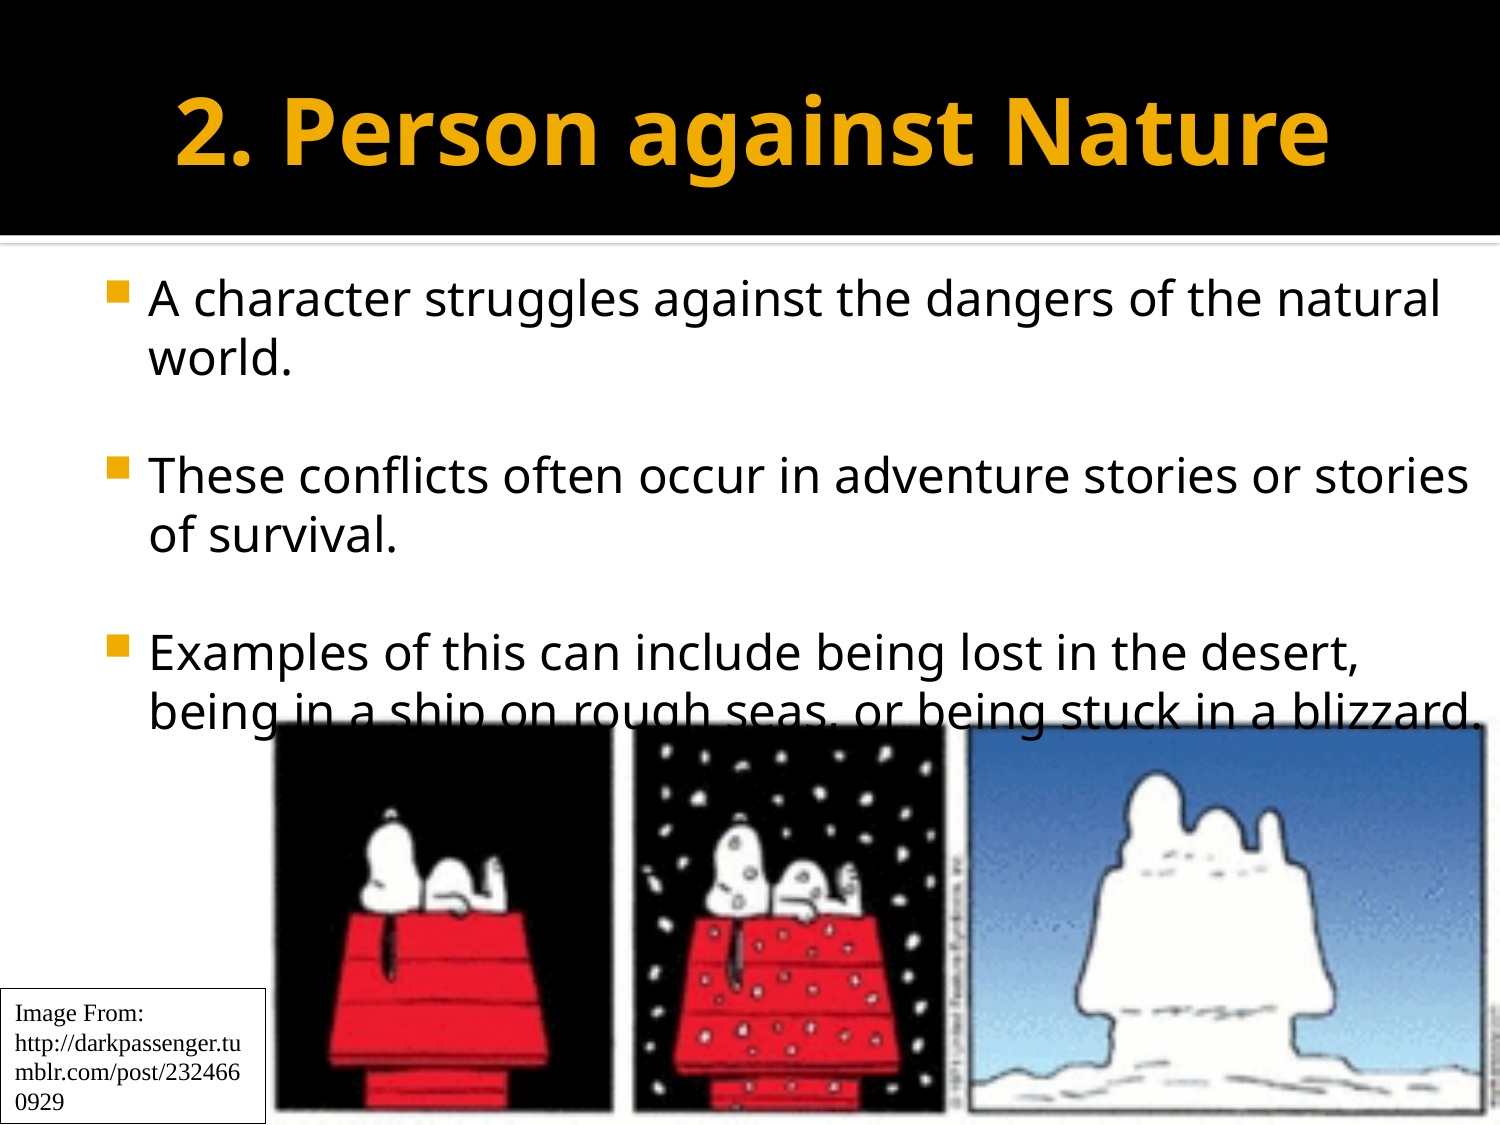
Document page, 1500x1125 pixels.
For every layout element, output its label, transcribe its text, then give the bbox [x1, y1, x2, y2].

title 2. Person against Nature [75, 25, 1425, 231]
picture [269, 716, 1500, 1125]
text_box Image From: http://darkpassenger.tumblr.com/post/2324660929 [0, 988, 263, 1124]
list A character struggles against the dangers of the natural world. These conflicts often occur in adventure stories or stories of survival. Examples of this can include being lost in the desert, being in a ship on rough seas, or being stuck in a blizzard. [76, 208, 1500, 776]
